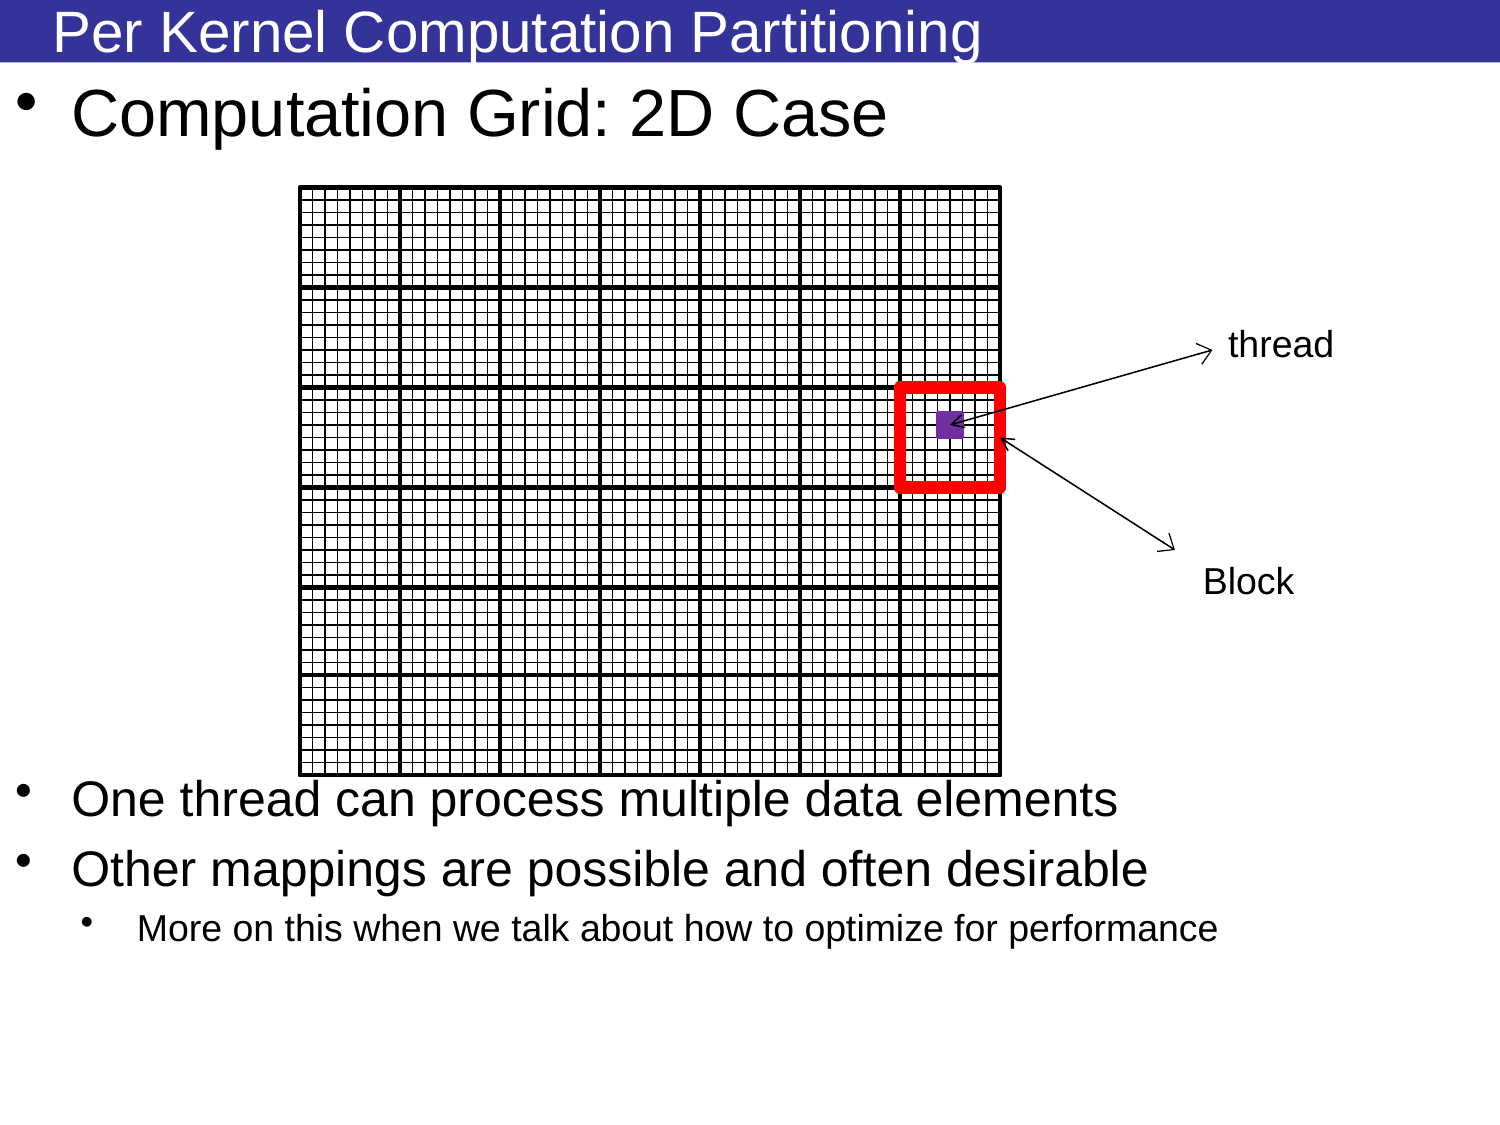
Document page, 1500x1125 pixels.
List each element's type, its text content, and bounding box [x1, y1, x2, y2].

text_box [999, 437, 1176, 551]
text_box thread [1213, 312, 1350, 373]
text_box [499, 187, 597, 776]
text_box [799, 187, 897, 776]
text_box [299, 187, 397, 776]
list Computation Grid: 2D Case One thread can process multiple data elements Other mappings are possible and often desirable More on this when we talk about how to optimize for performance [0, 62, 1500, 1125]
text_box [399, 187, 497, 776]
title Per Kernel Computation Partitioning [37, 7, 1426, 51]
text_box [949, 349, 1213, 426]
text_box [899, 187, 1001, 776]
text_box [699, 187, 797, 776]
text_box Block [1188, 549, 1310, 610]
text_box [599, 187, 697, 776]
